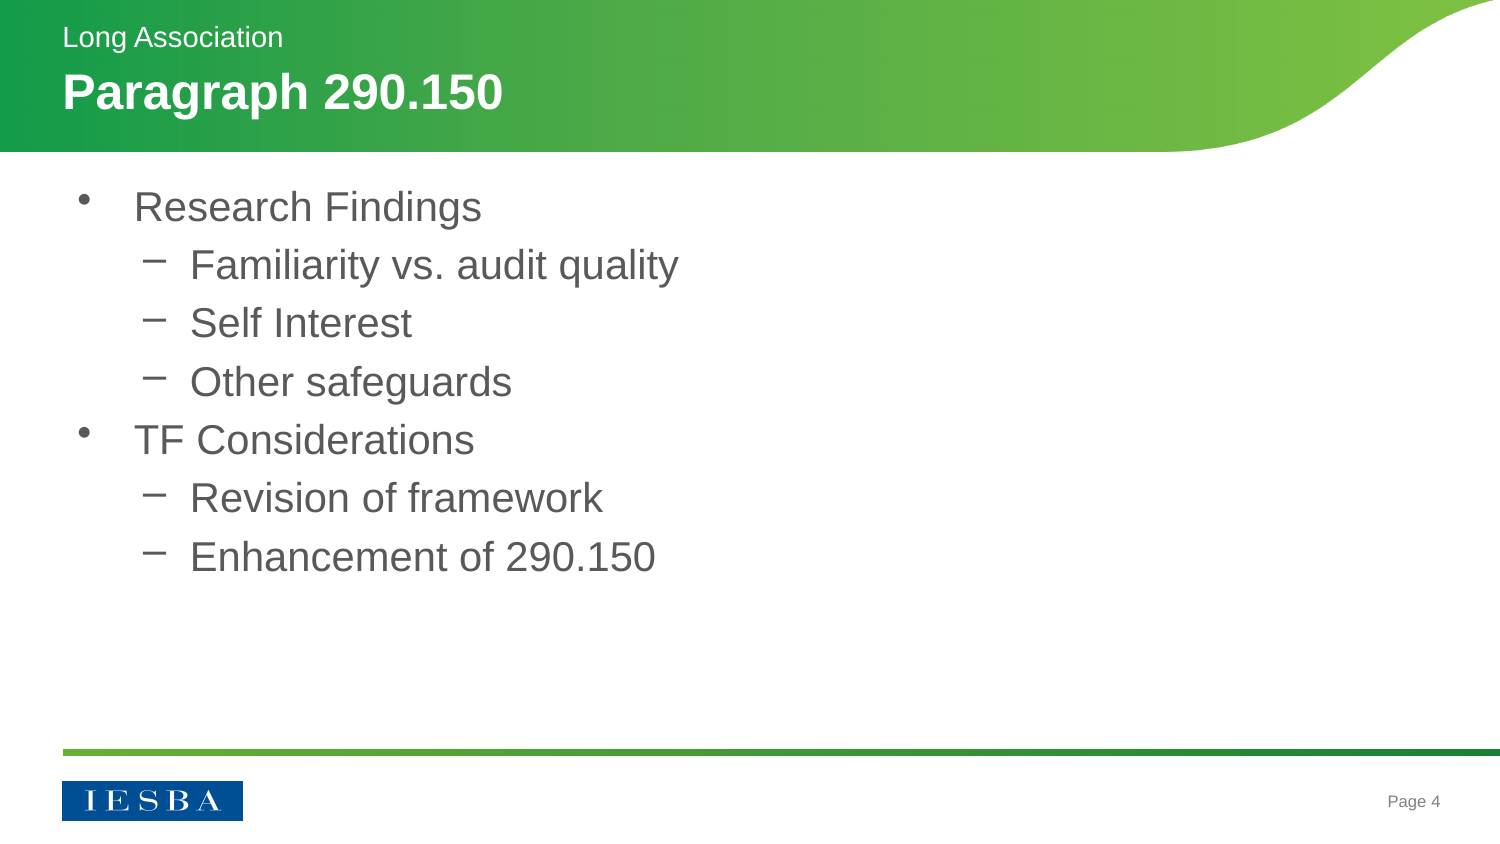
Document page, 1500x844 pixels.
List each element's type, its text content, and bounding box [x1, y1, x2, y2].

picture [0, 0, 1497, 152]
picture [62, 781, 243, 821]
title Paragraph 290.150 [62, 56, 1300, 122]
list Research Findings Familiarity vs. audit quality Self Interest Other safeguards TF Considerations Revision of framework Enhancement of 290.150 [62, 171, 1450, 747]
subtitle Long Association [62, 18, 500, 47]
